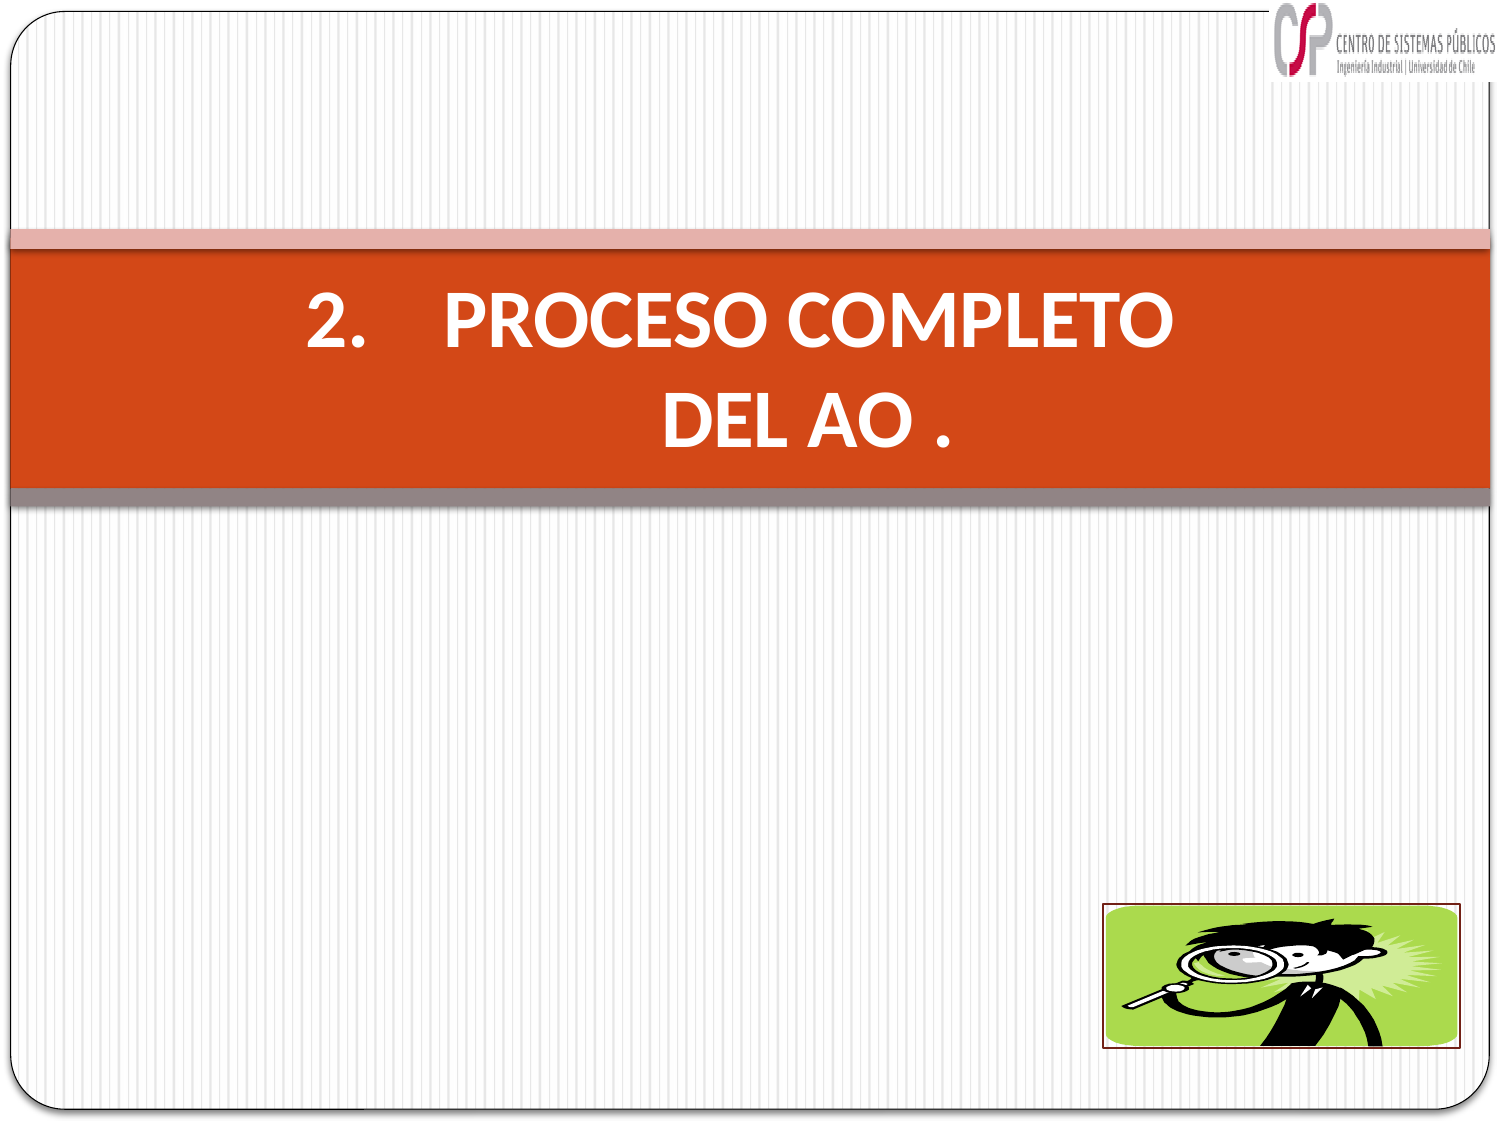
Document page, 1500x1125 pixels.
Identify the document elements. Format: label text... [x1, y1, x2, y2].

picture [1104, 904, 1459, 1047]
title PROCESO COMPLETO DEL AO . [75, 247, 1425, 489]
picture [1269, 0, 1500, 82]
